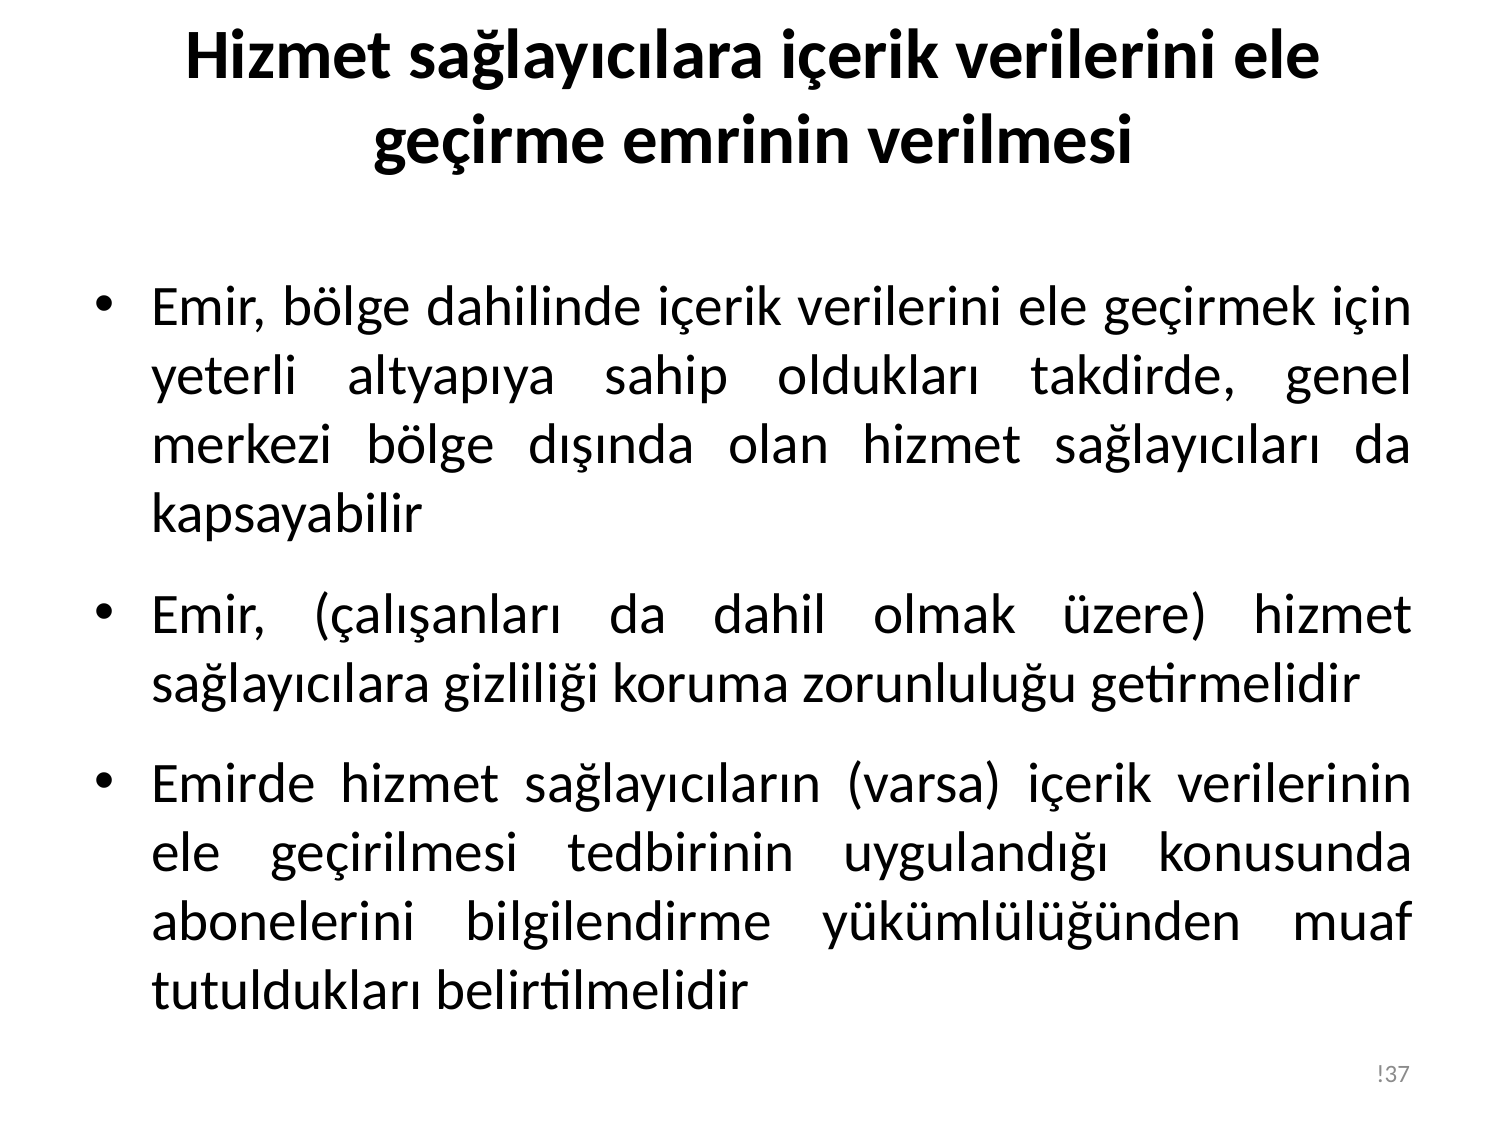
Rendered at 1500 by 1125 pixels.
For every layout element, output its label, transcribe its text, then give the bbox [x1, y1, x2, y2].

slide_number !37 [1074, 1042, 1425, 1103]
list Emir, bölge dahilinde içerik verilerini ele geçirmek için yeterli altyapıya sahip oldukları takdirde, genel merkezi bölge dışında olan hizmet sağlayıcıları da kapsayabilir Emir, (çalışanları da dahil olmak üzere) hizmet sağlayıcılara gizliliği koruma zorunluluğu getirmelidir Emirde hizmet sağlayıcıların (varsa) içerik verilerinin ele geçirilmesi tedbirinin uygulandığı konusunda abonelerini bilgilendirme yükümlülüğünden muaf tutuldukları belirtilmelidir [79, 260, 1430, 1043]
title Hizmet sağlayıcılara içerik verilerini ele geçirme emrinin verilmesi [54, 0, 1455, 188]
